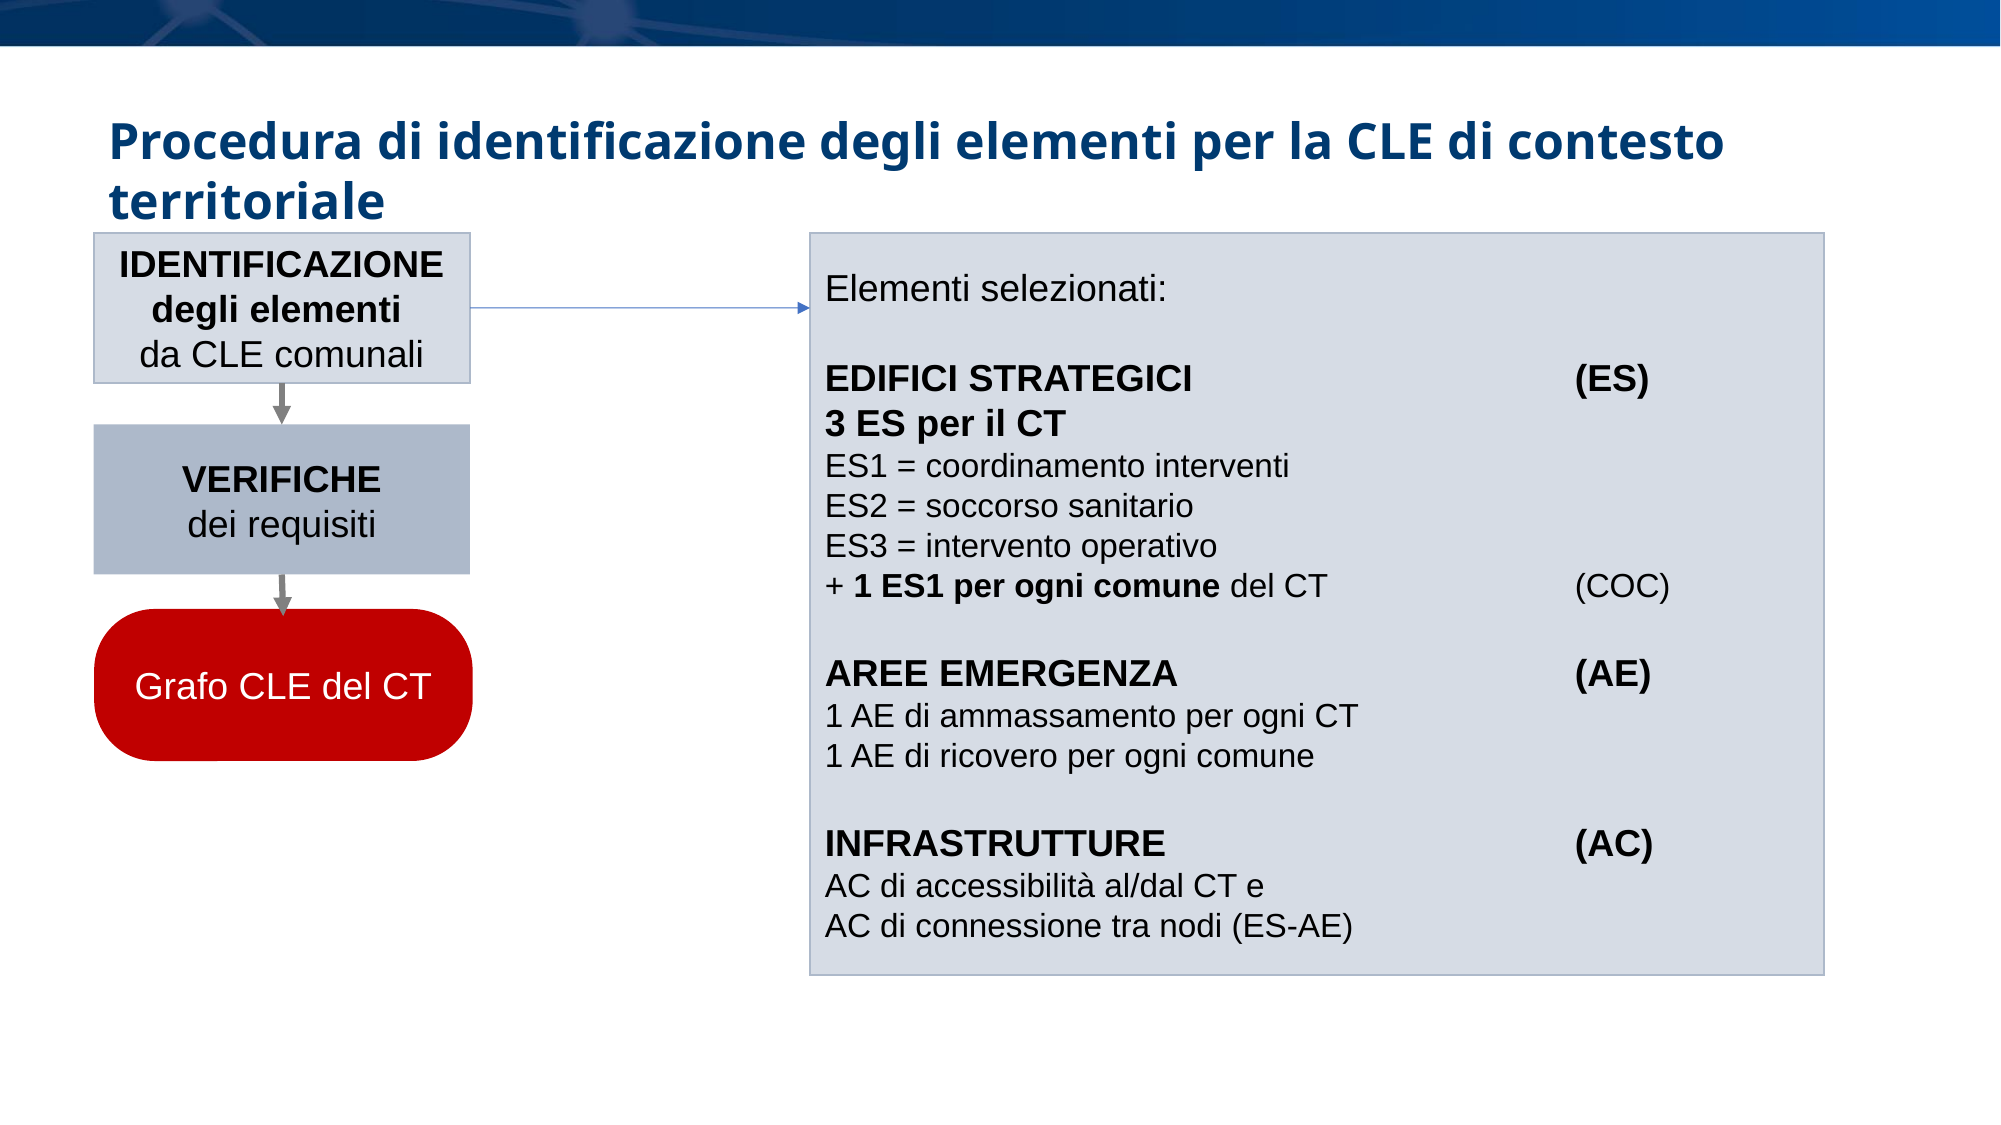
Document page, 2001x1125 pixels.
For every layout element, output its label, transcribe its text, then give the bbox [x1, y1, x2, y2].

text_box Procedura di identificazione degli elementi per la CLE di contesto territoriale [93, 102, 1941, 238]
text_box IDENTIFICAZIONE degli elementi da CLE comunali [93, 238, 471, 384]
text_box Elementi selezionati: EDIFICI STRATEGICI (ES) 3 ES per il CT ES1 = coordinamento interventi ES2 = soccorso sanitario ES3 = intervento operativo + 1 ES1 per ogni comune del CT (COC) AREE EMERGENZA (AE) 1 AE di ammassamento per ogni CT 1 AE di ricovero per ogni comune INFRASTRUTTURE (AC) AC di accessibilità al/dal CT e AC di connessione tra nodi (ES-AE) [809, 238, 1825, 976]
text_box Grafo CLE del CT [94, 608, 473, 762]
text_box VERIFICHE dei requisiti [93, 423, 471, 575]
picture [0, 0, 2001, 1125]
